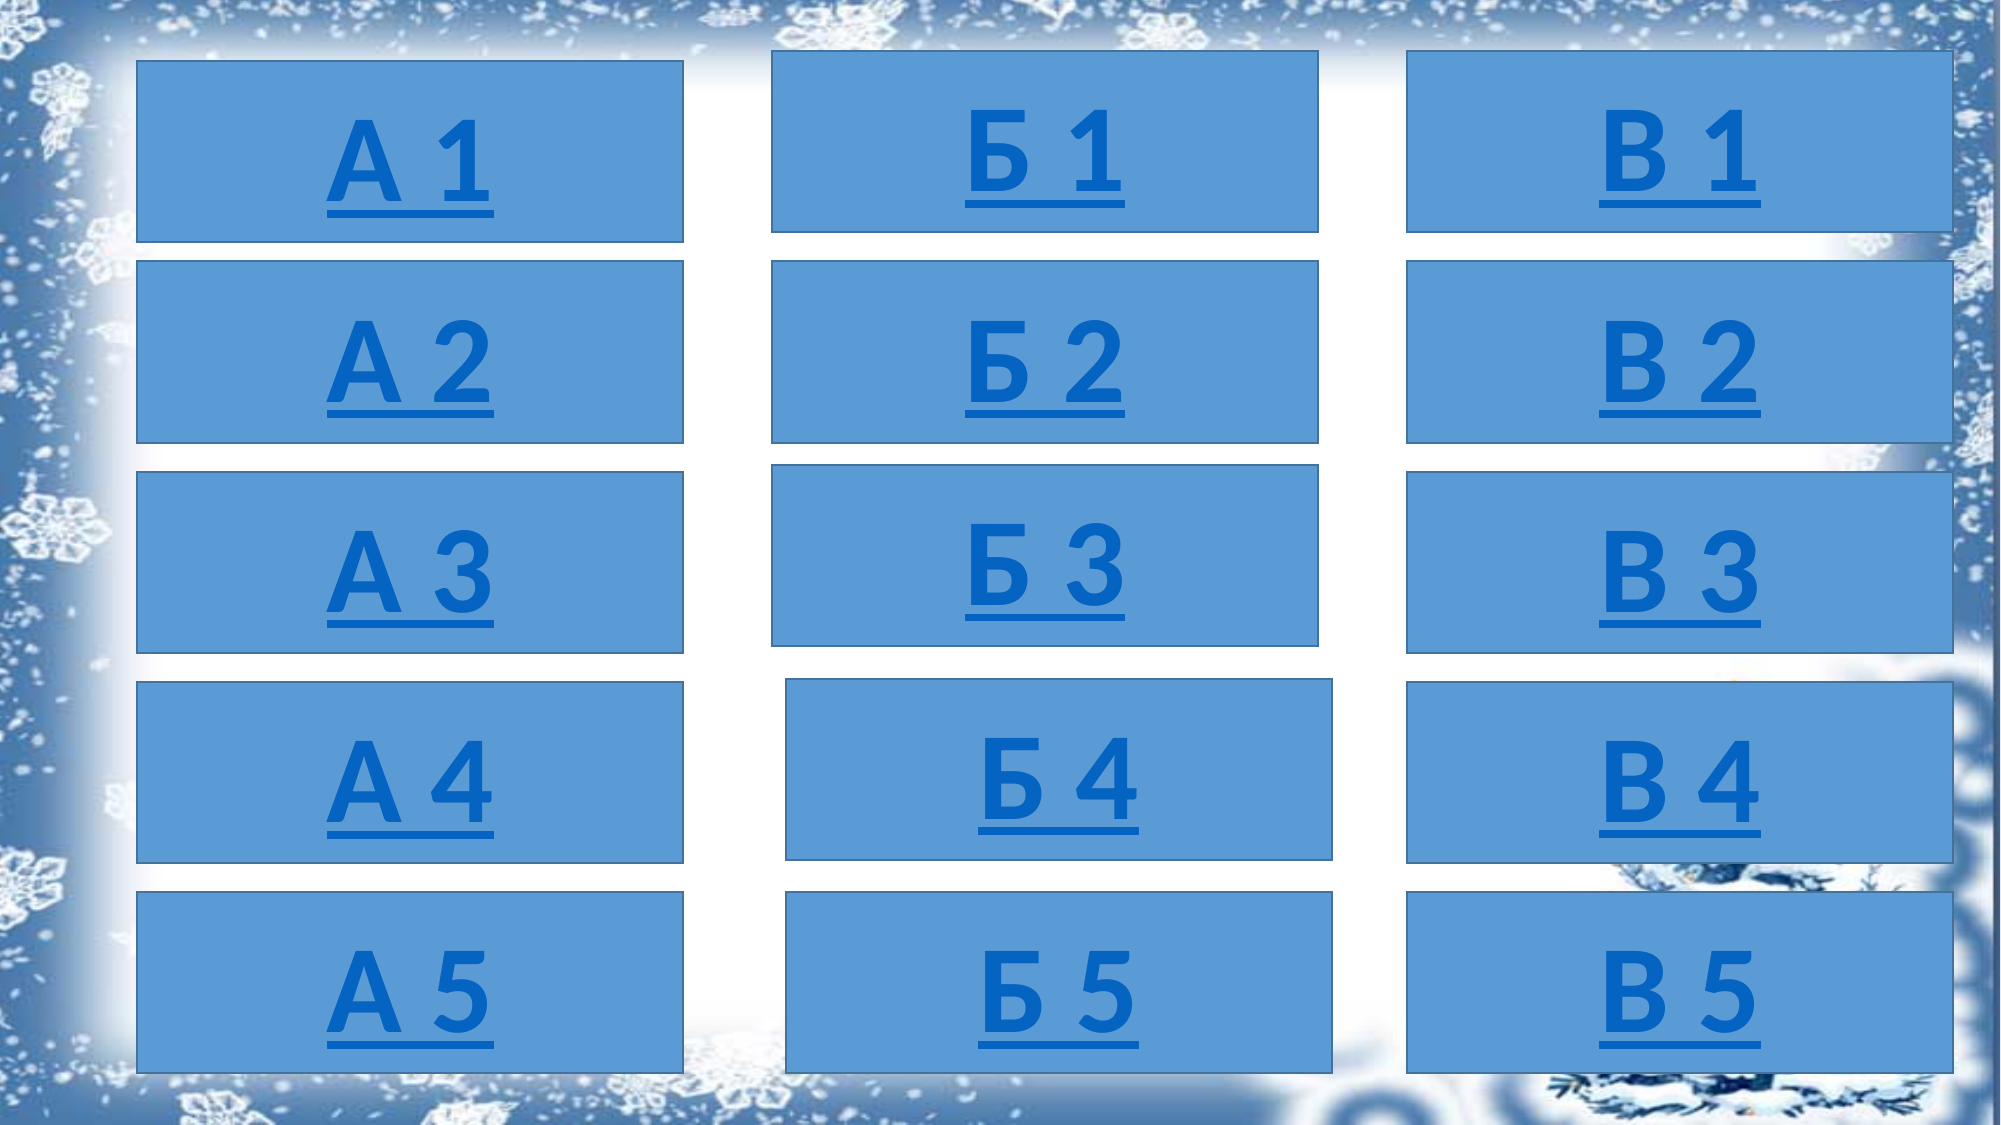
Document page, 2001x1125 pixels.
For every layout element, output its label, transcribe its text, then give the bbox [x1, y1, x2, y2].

text_box Б 3 [771, 464, 1319, 647]
text_box Б 1 [771, 50, 1319, 233]
text_box А 5 [136, 891, 684, 1074]
text_box В 4 [1406, 681, 1954, 864]
text_box Б 5 [785, 891, 1333, 1074]
text_box В 5 [1406, 891, 1954, 1074]
text_box А 4 [136, 681, 684, 864]
text_box А 3 [136, 471, 684, 654]
text_box В 1 [1406, 50, 1954, 233]
text_box В 3 [1406, 471, 1954, 654]
text_box В 2 [1406, 260, 1954, 444]
text_box А 1 [136, 60, 684, 243]
text_box А 2 [136, 260, 684, 444]
text_box Б 4 [785, 678, 1333, 861]
text_box Б 2 [771, 260, 1319, 444]
picture [0, 0, 2001, 1125]
